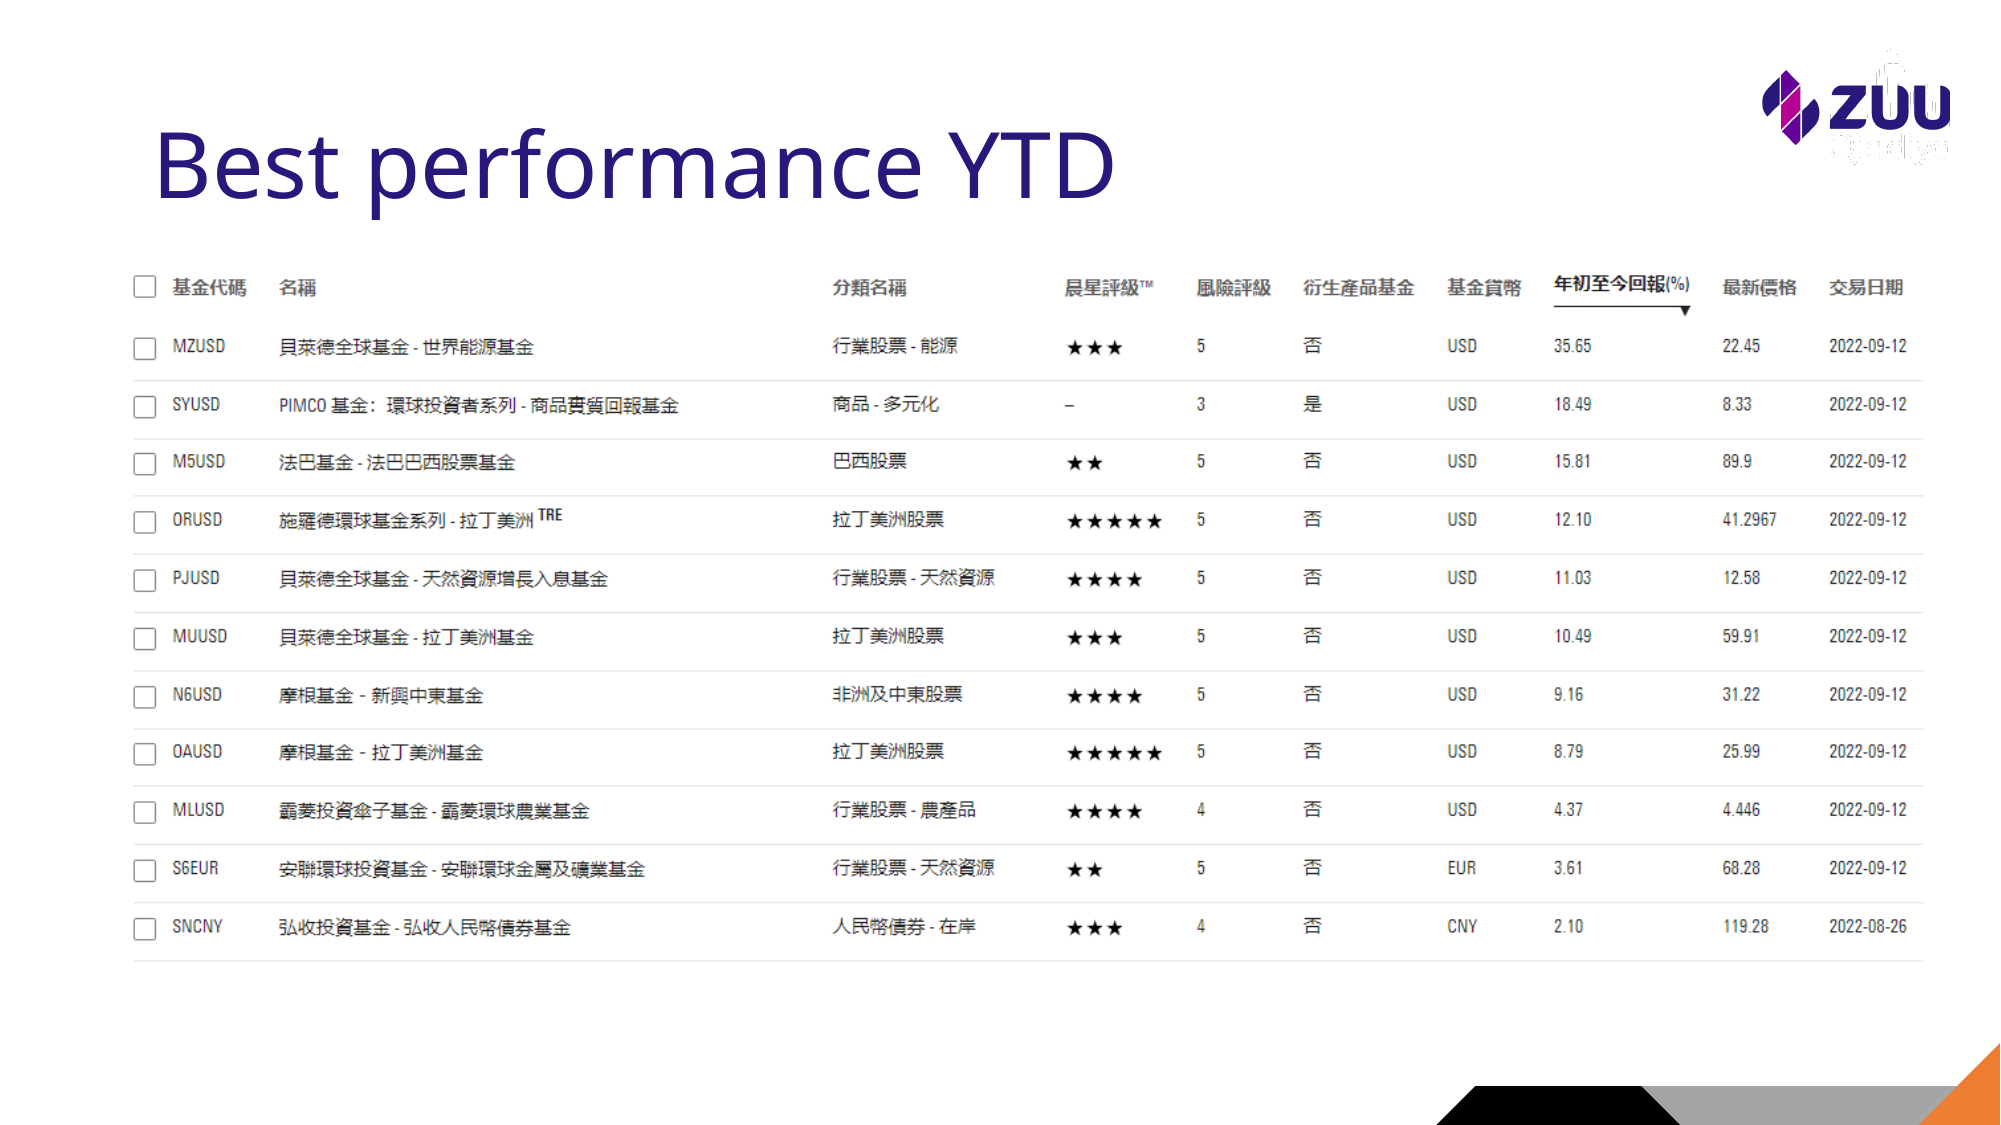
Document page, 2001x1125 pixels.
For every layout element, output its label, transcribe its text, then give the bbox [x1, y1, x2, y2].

picture [117, 257, 1948, 965]
title Best performance YTD [137, 59, 1863, 257]
